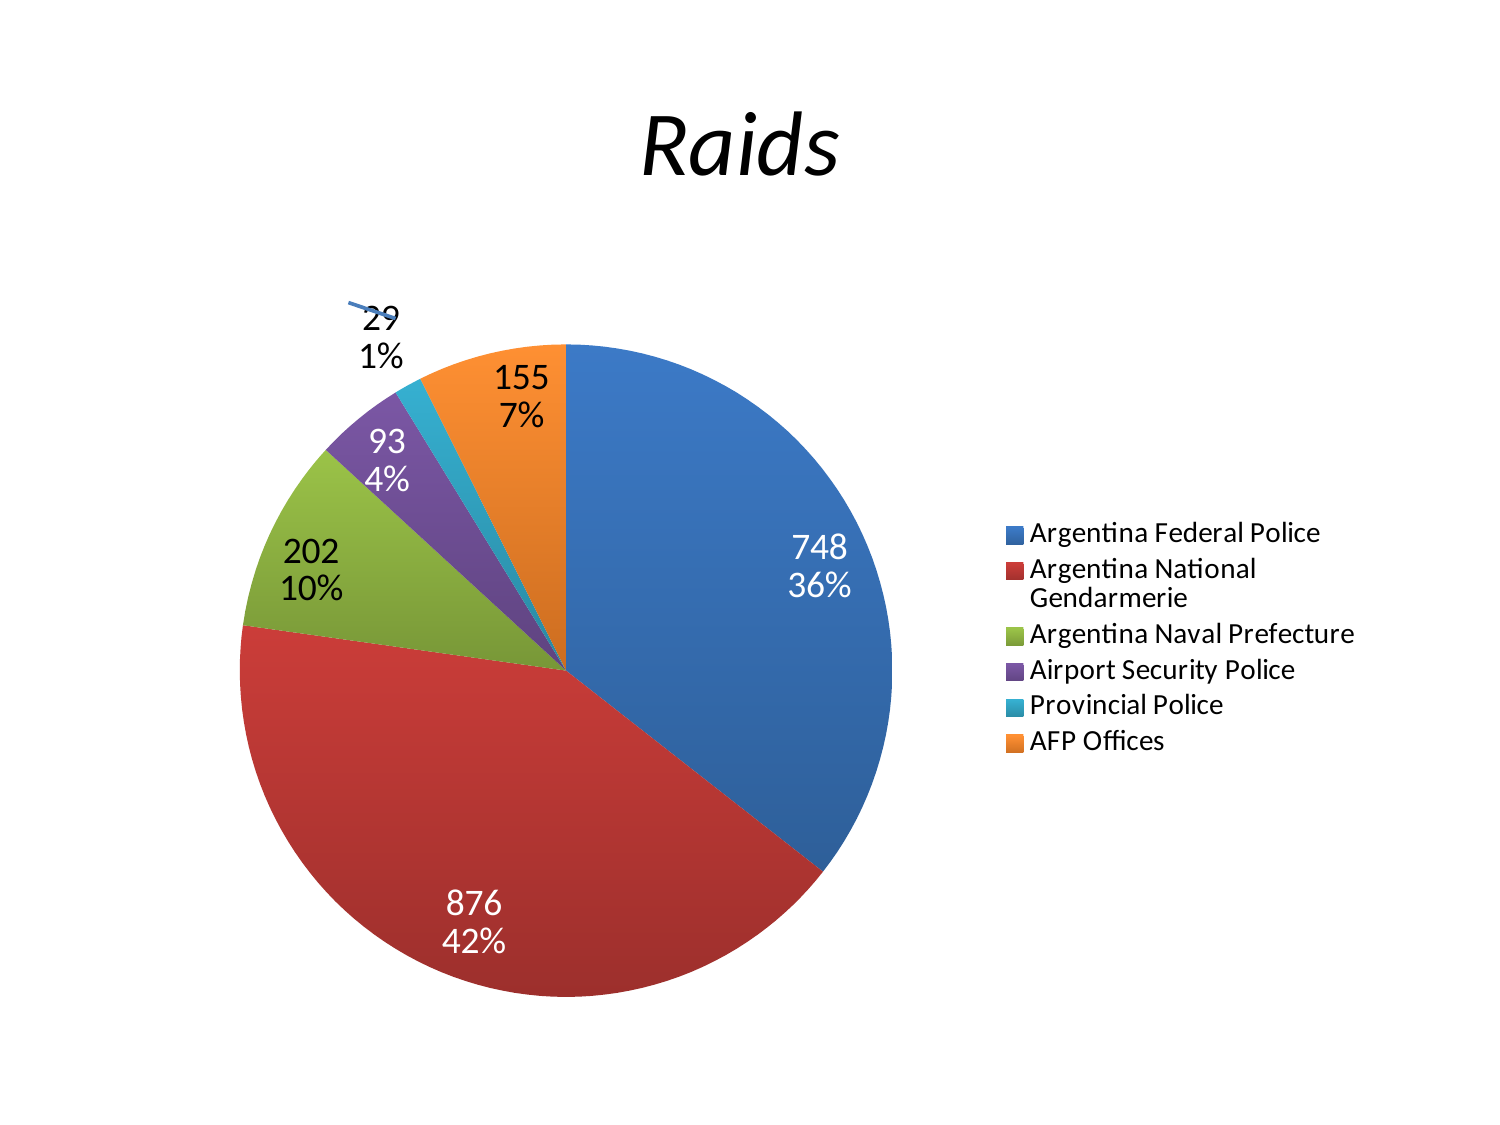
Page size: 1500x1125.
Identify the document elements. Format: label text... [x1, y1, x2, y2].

chart [135, 266, 1378, 1013]
title Raids [74, 44, 1426, 233]
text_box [348, 302, 396, 319]
